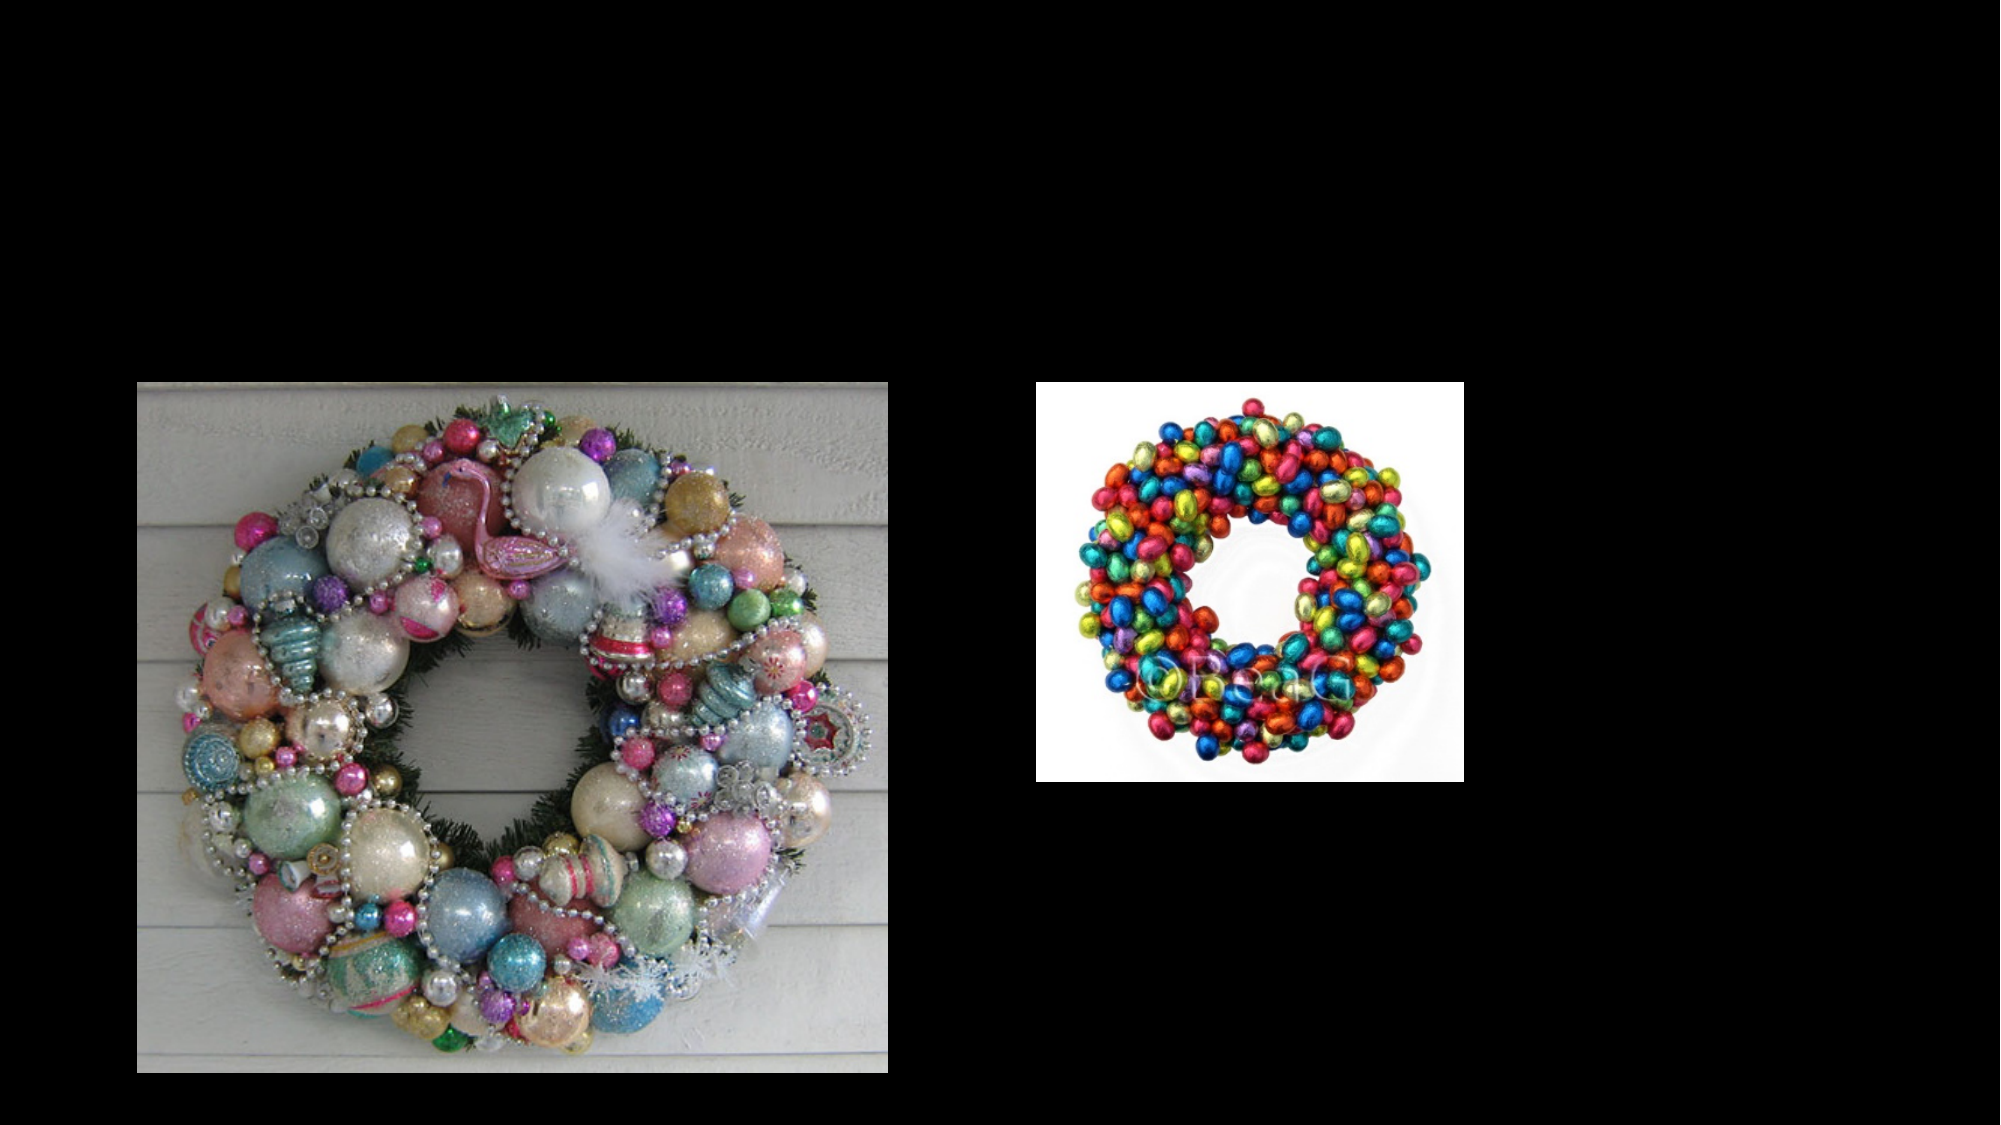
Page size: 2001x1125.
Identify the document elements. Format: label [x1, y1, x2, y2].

list [137, 382, 888, 1073]
picture [1036, 382, 1464, 782]
